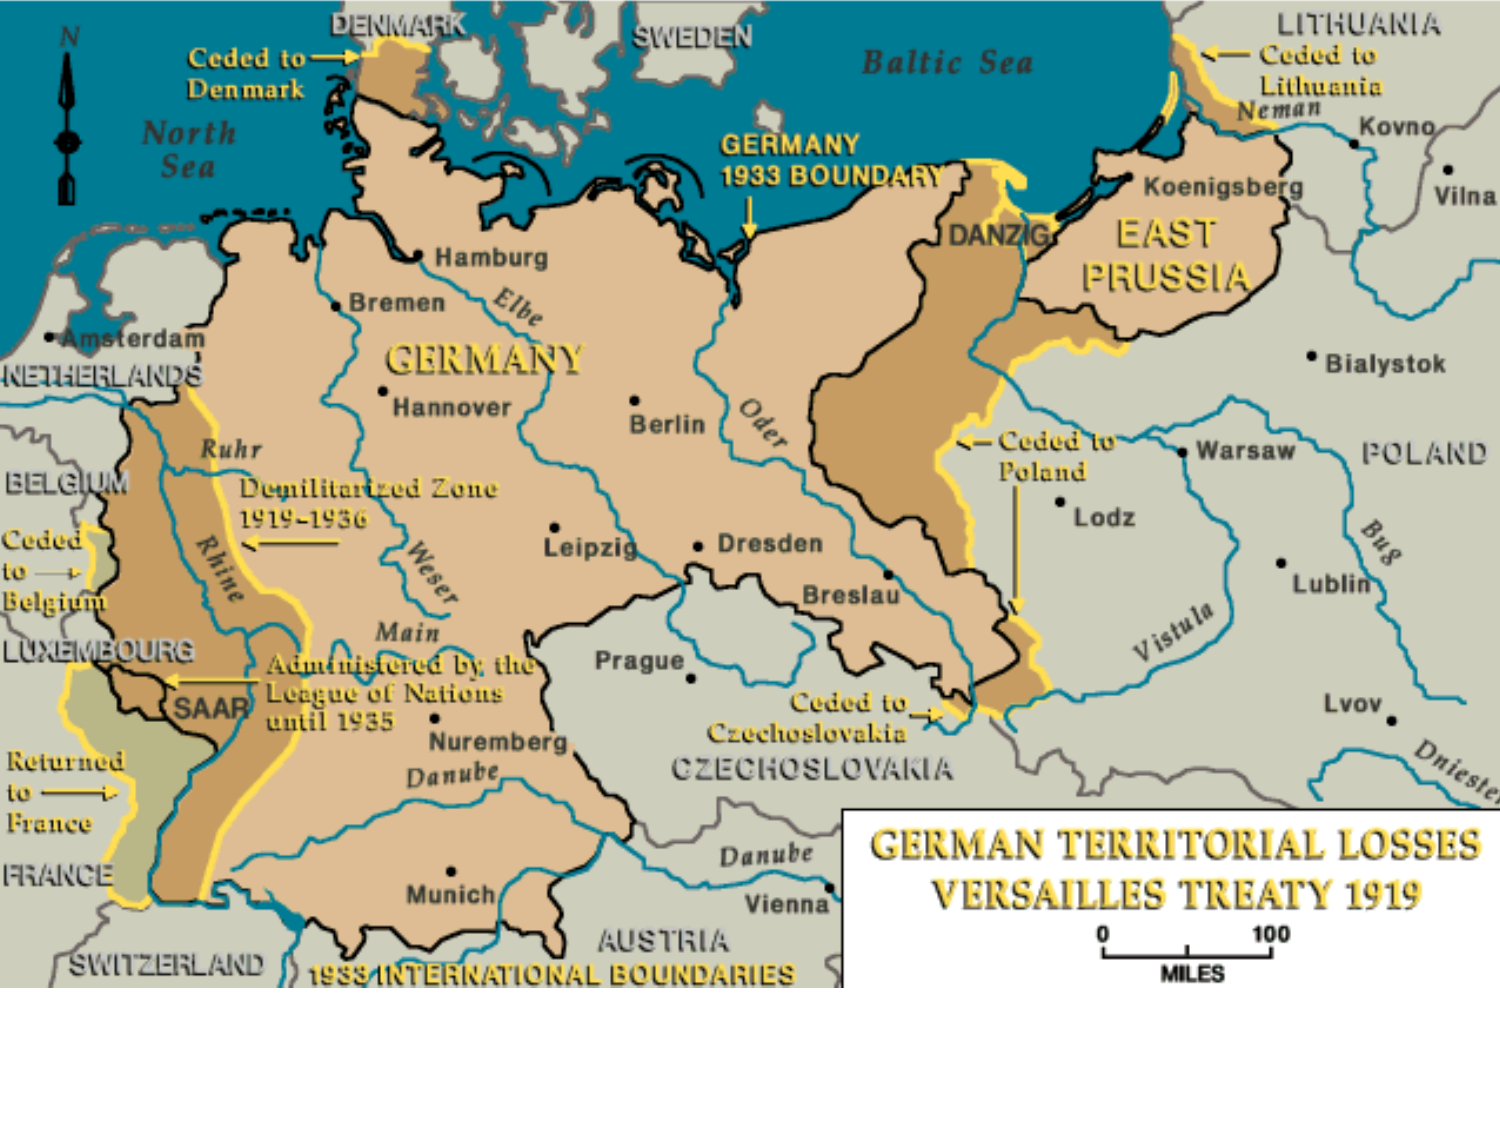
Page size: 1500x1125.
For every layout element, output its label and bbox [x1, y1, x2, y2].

picture [0, 0, 1500, 988]
